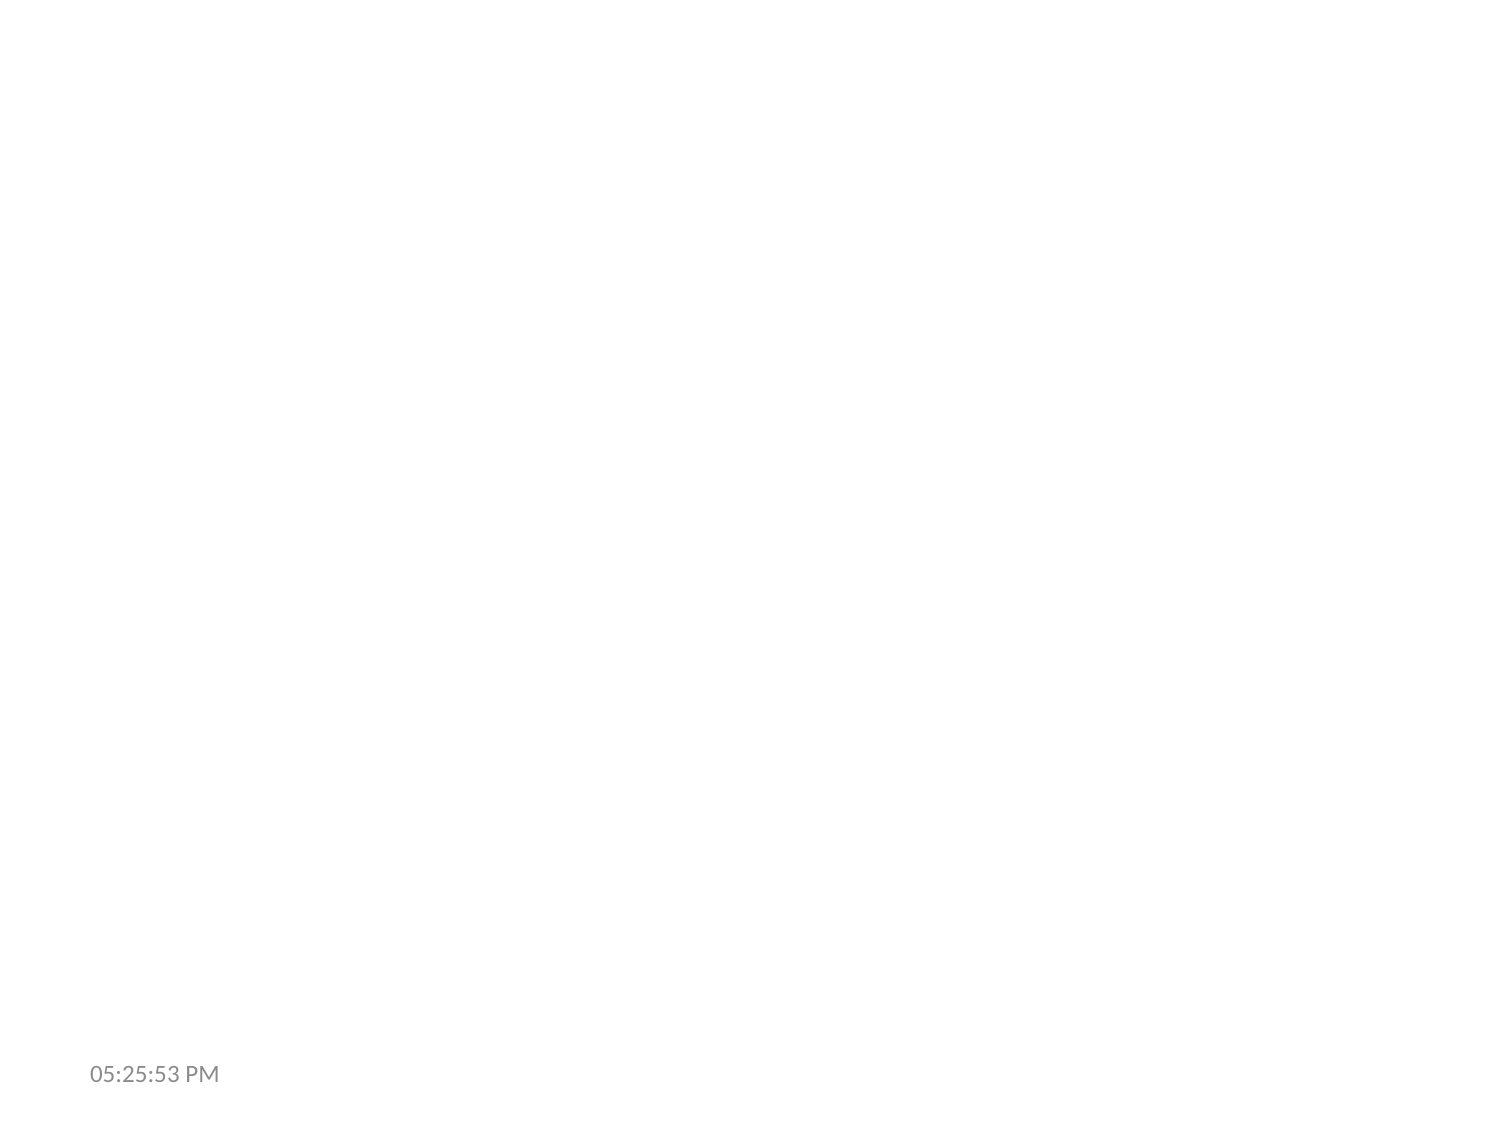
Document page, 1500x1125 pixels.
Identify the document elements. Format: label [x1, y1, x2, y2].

slide_number [75, 1042, 425, 1103]
